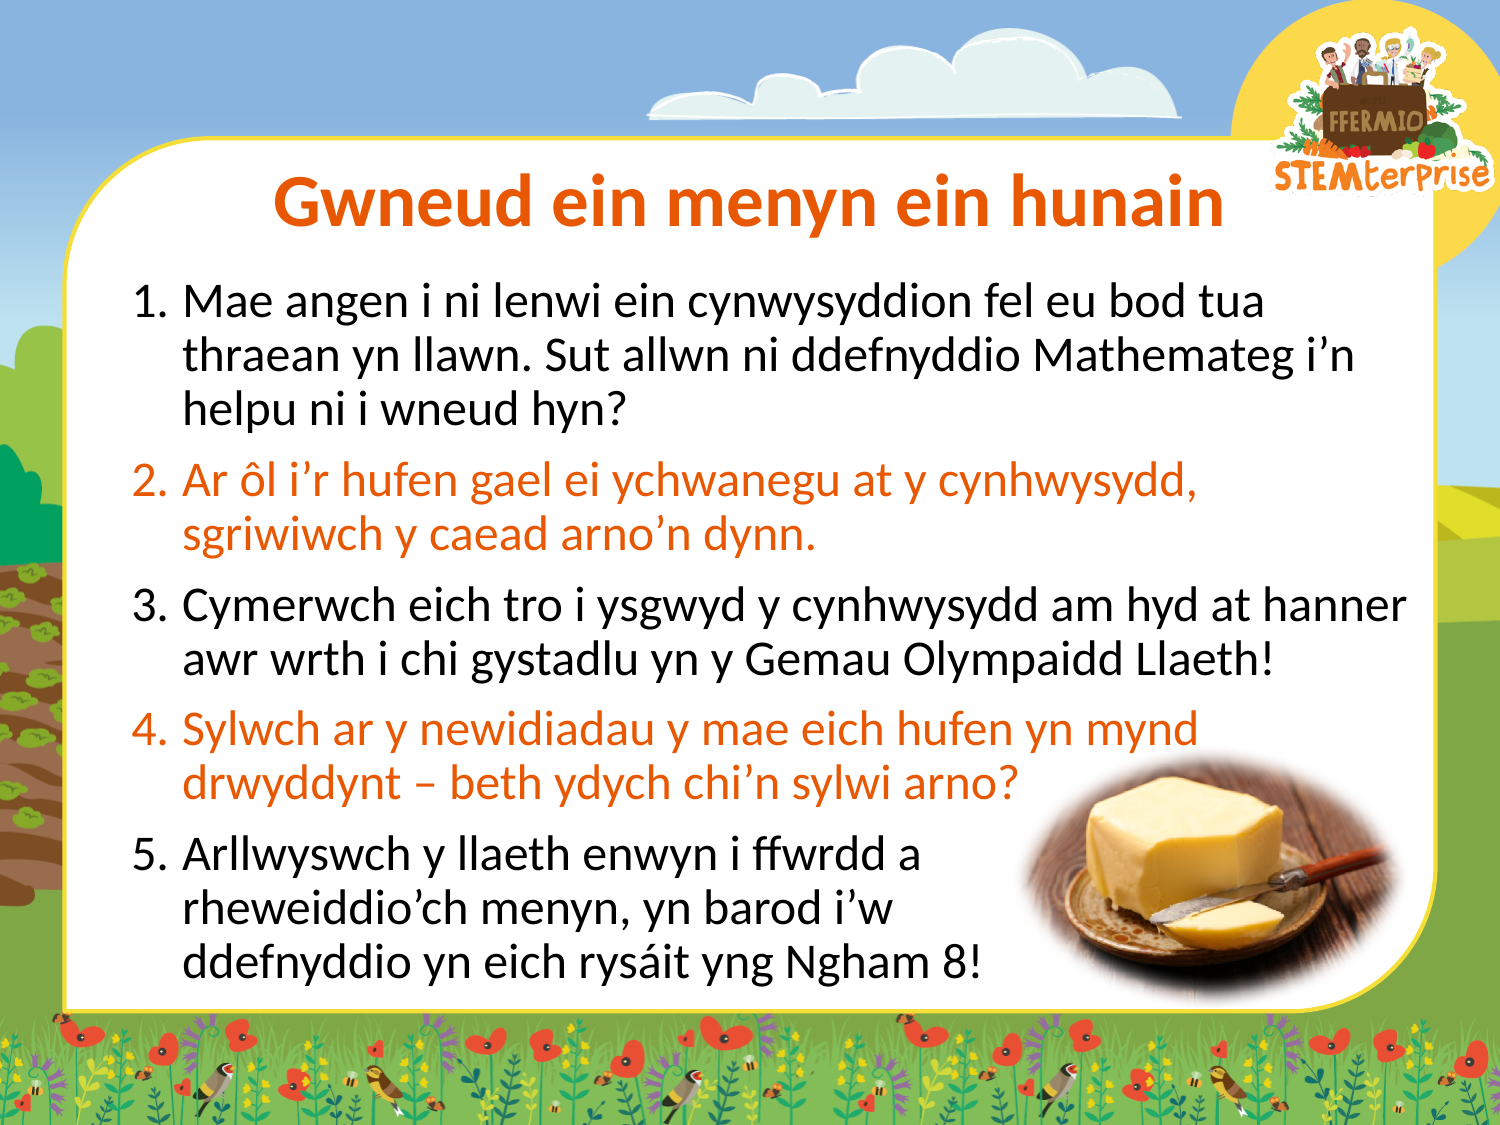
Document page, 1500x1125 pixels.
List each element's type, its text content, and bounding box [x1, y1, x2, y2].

list Mae angen i ni lenwi ein cynwysyddion fel eu bod tua thraean yn llawn. Sut allwn ni ddefnyddio Mathemateg i’n helpu ni i wneud hyn? Ar ôl i’r hufen gael ei ychwanegu at y cynhwysydd, sgriwiwch y caead arno’n dynn. Cymerwch eich tro i ysgwyd y cynhwysydd am hyd at hanner awr wrth i chi gystadlu yn y Gemau Olympaidd Llaeth! Sylwch ar y newidiadau y mae eich hufen yn mynd drwyddynt – beth ydych chi’n sylwi arno? Arllwyswch y llaeth enwyn i ffwrdd a rheweiddio’ch menyn, yn barod i’w ddefnyddio yn eich rysáit yng Ngham 8! [100, 267, 1424, 965]
picture [0, 0, 1500, 1125]
title Gwneud ein menyn ein hunain [218, 137, 1282, 256]
